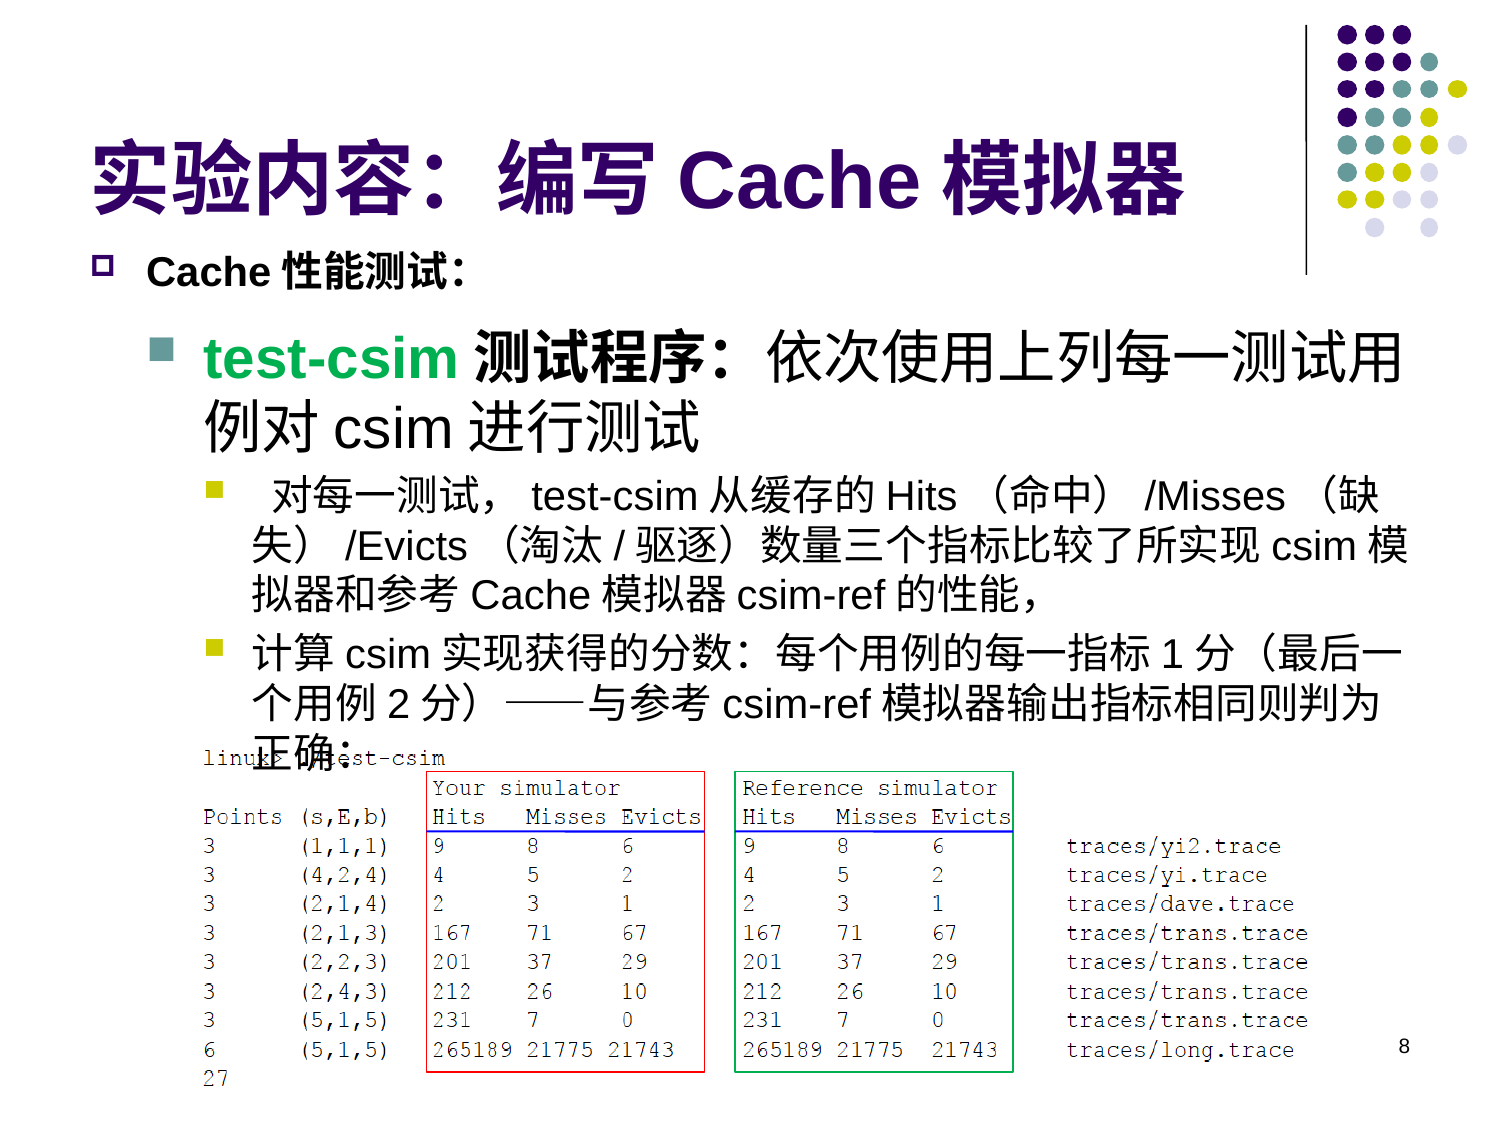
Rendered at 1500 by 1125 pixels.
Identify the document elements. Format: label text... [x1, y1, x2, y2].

text_box Cache性能测试： test-csim测试程序：依次使用上列每一测试用例对csim进行测试 对每一测试，test-csim从缓存的Hits（命中）/Misses（缺失）/Evicts（淘汰/驱逐）数量三个指标比较了所实现csim模拟器和参考Cache模拟器csim-ref的性能， 计算csim实现获得的分数：每个用例的每一指标1分（最后一个用例2分）——与参考csim-ref模拟器输出指标相同则判为正确： [75, 237, 1425, 997]
text_box <number> [1316, 1025, 1425, 1100]
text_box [200, 745, 1315, 1095]
text_box 实验内容：编写Cache模拟器 [74, 20, 1313, 233]
